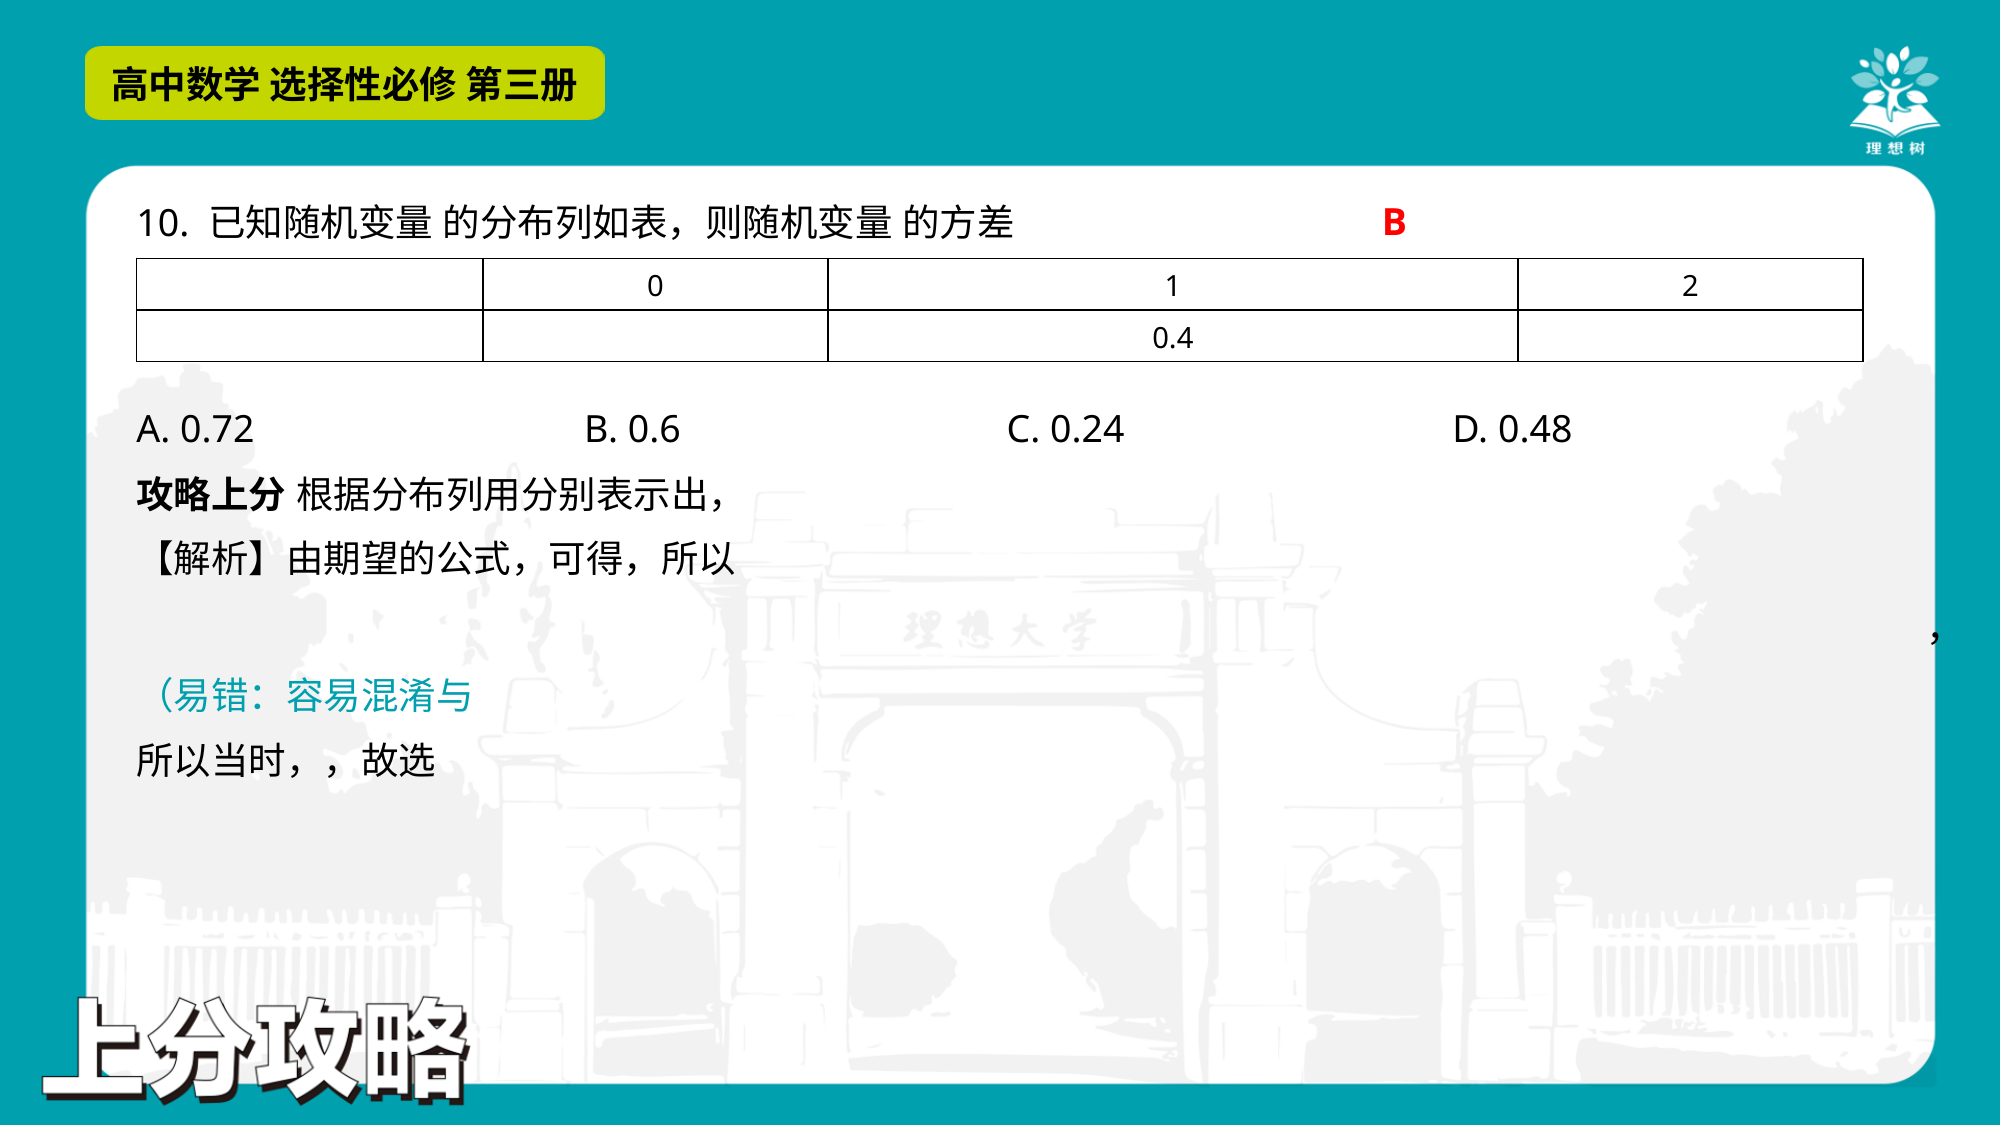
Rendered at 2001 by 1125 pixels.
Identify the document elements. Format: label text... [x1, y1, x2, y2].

text_box A. 0.72 B. 0.6 C. 0.24 D. 0.48 [136, 383, 1865, 443]
picture [0, 0, 2000, 1125]
text_box B [1367, 176, 1422, 237]
